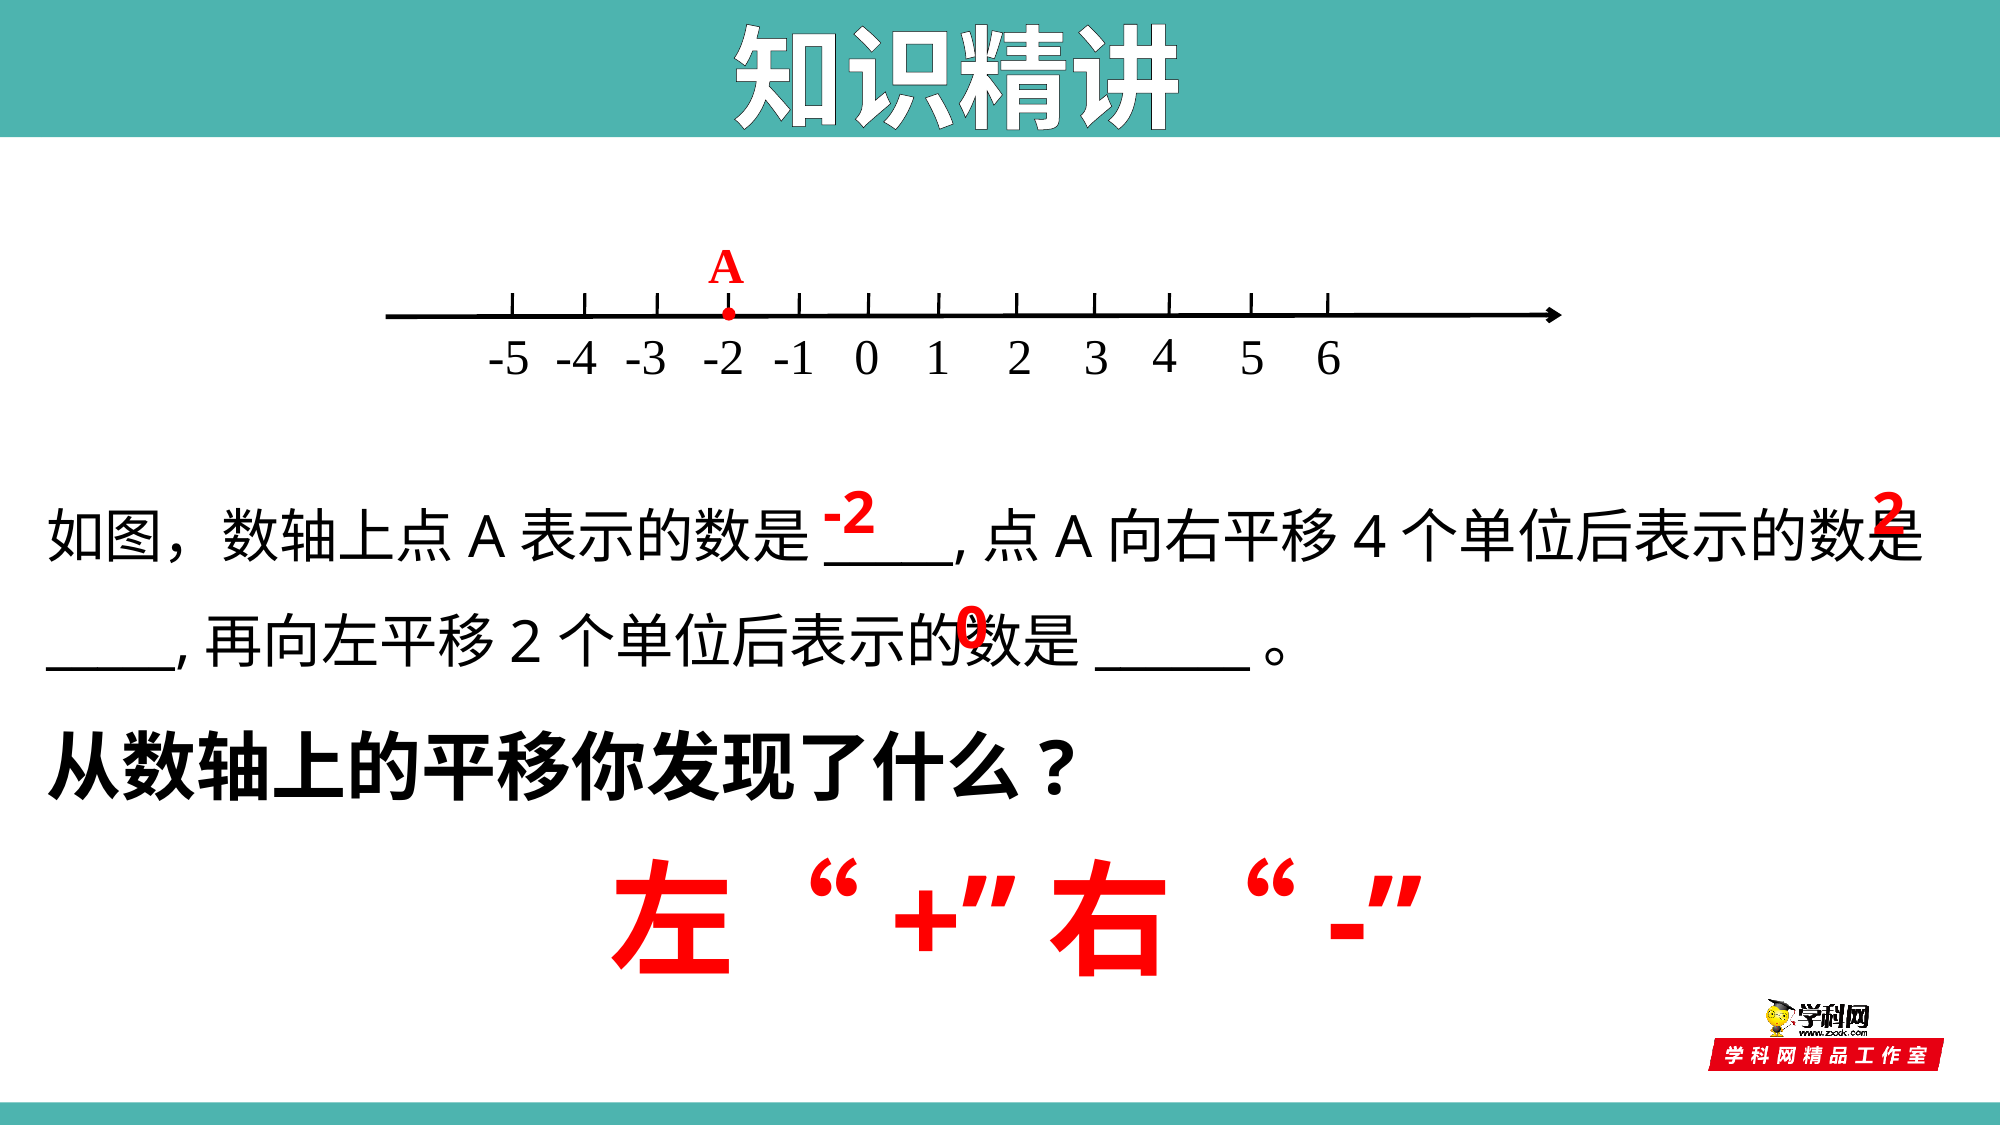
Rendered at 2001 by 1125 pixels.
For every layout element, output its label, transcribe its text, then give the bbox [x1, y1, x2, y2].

picture [1708, 1038, 1944, 1071]
text_box 知识精讲 [717, 0, 1197, 150]
text_box 2 [1857, 469, 1974, 554]
text_box 如图，数轴上点A表示的数是_____,点A向右平移4个单位后表示的数是_____,再向左平移2个单位后表示的数是______。 从数轴上的平移你发现了什么? [31, 456, 2000, 817]
text_box 左“+”右“-” [595, 833, 1439, 998]
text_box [385, 226, 1563, 393]
text_box 0 [940, 583, 1057, 668]
picture [1766, 999, 1869, 1037]
text_box -2 [809, 467, 925, 553]
